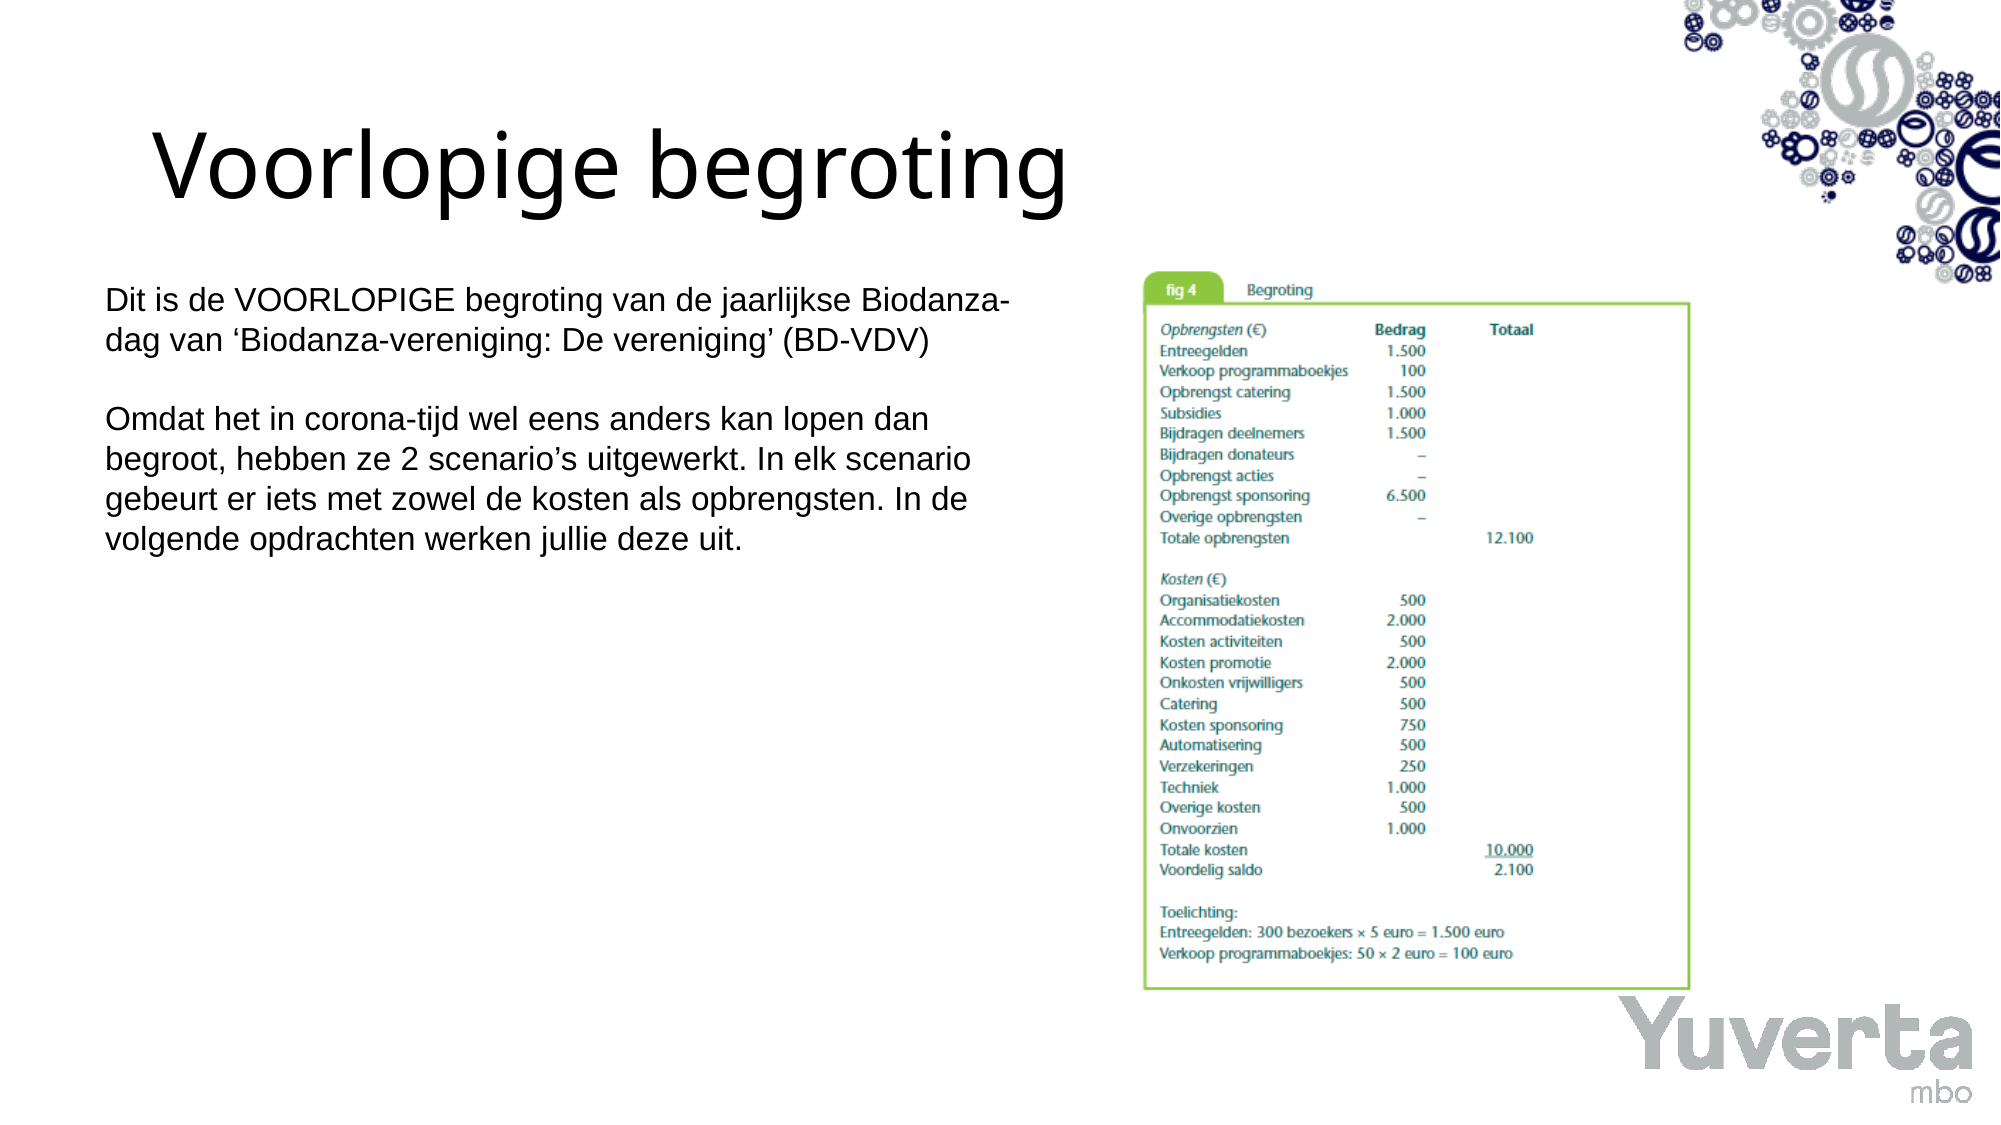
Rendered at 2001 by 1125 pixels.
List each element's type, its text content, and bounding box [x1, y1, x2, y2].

title Voorlopige begroting [137, 59, 1863, 278]
text_box Dit is de VOORLOPIGE begroting van de jaarlijkse Biodanza-dag van ‘Biodanza-vereniging: De vereniging’ (BD-VDV) Omdat het in corona-tijd wel eens anders kan lopen dan begroot, hebben ze 2 scenario’s uitgewerkt. In elk scenario gebeurt er iets met zowel de kosten als opbrengsten. In de volgende opdrachten werken jullie deze uit. [90, 270, 1055, 565]
picture [0, 0, 2000, 1125]
